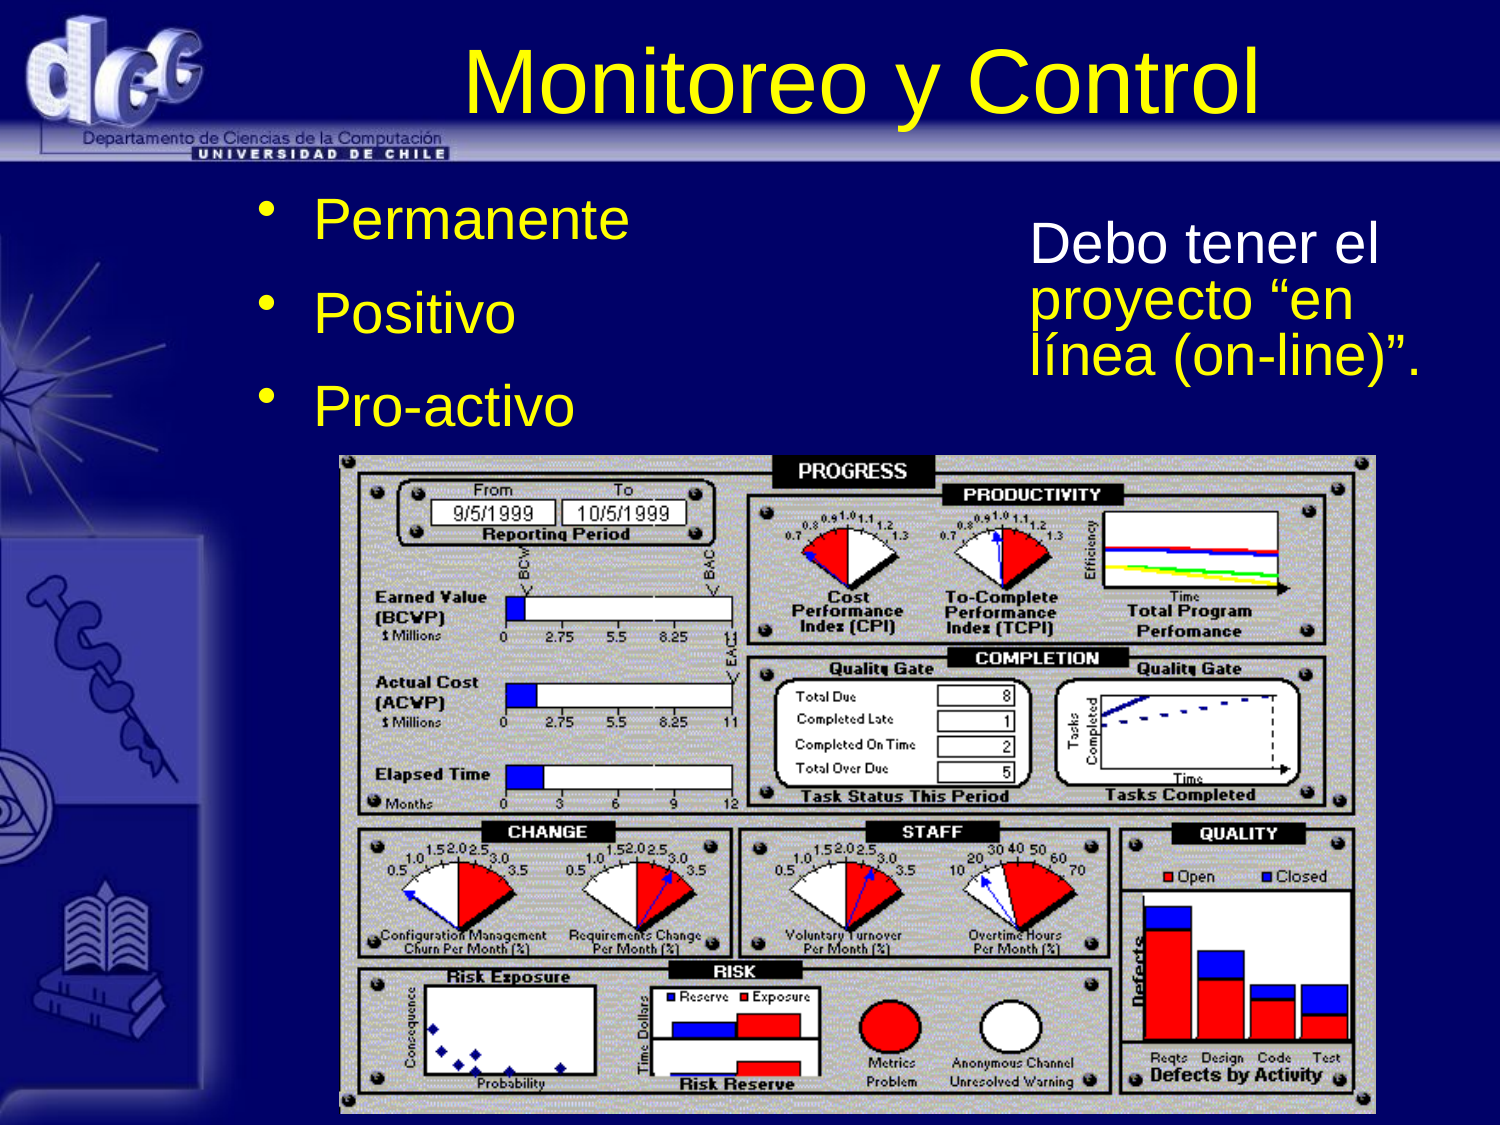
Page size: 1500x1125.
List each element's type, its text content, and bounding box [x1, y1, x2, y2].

text_box Debo tener el proyecto “en línea (on-line)”. [1015, 210, 1442, 411]
title Monitoreo y Control [206, 0, 1500, 159]
slide_number 4 [1382, 1024, 1388, 1101]
list Permanente Positivo Pro-activo [241, 187, 669, 458]
picture [0, 0, 1500, 1125]
